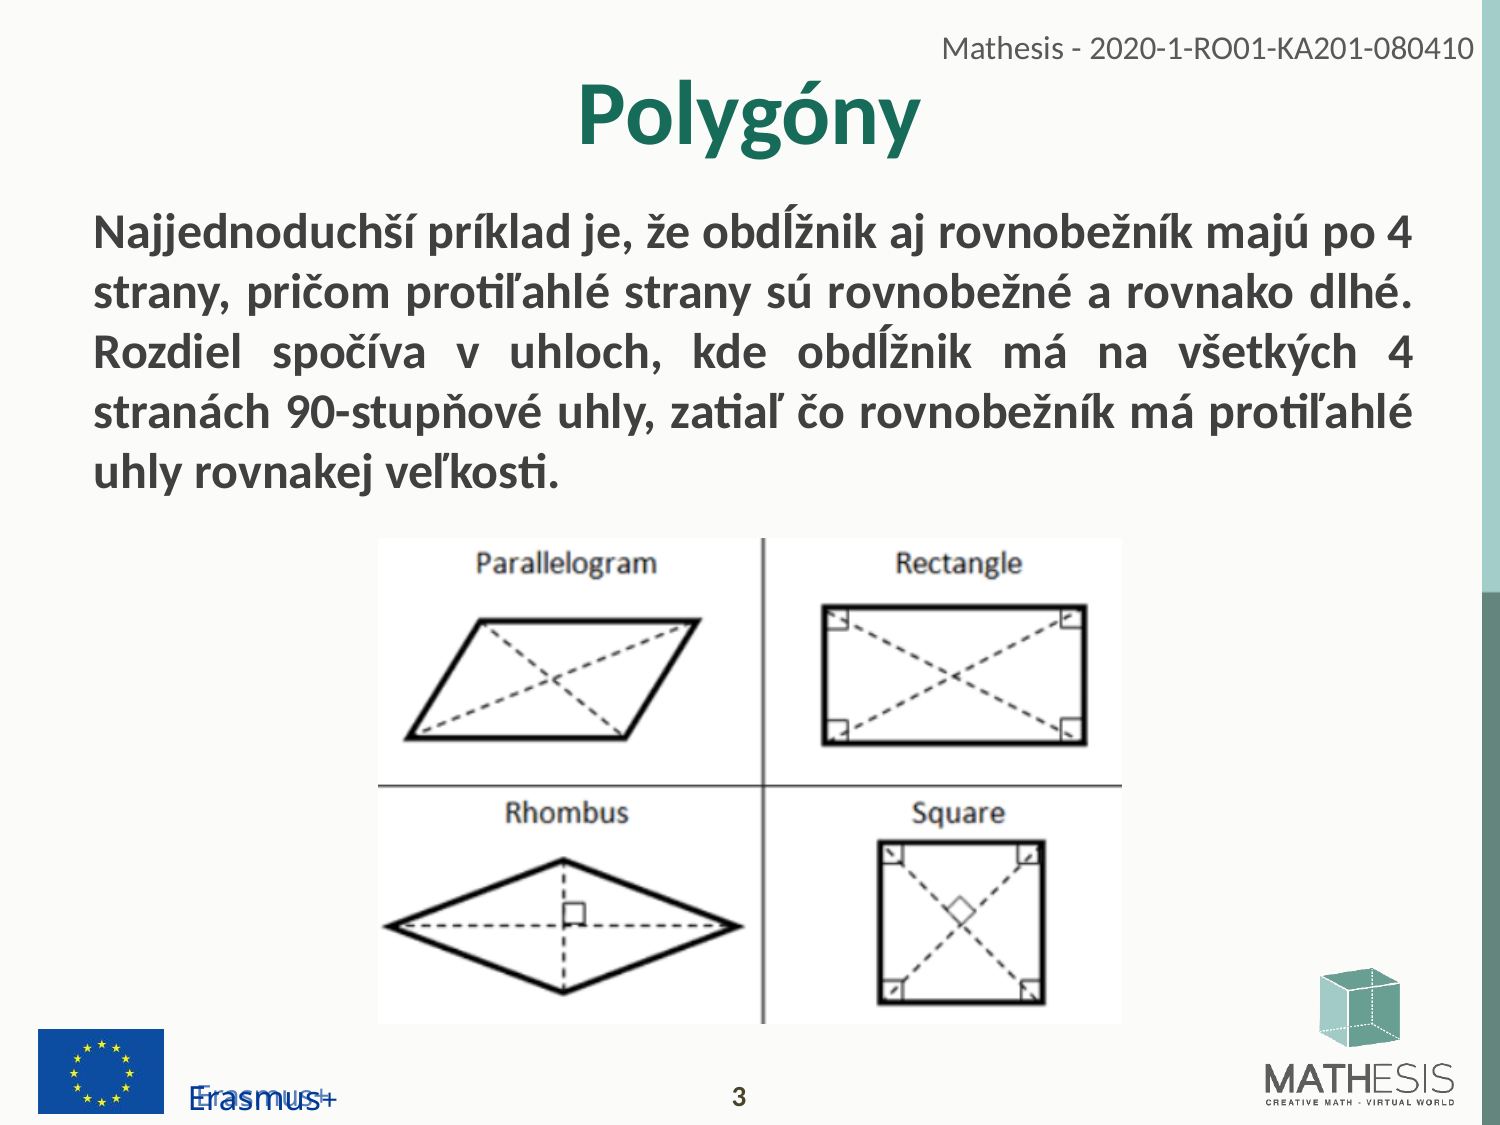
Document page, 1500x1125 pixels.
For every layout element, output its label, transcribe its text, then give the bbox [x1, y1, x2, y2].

title Polygóny [75, 45, 1425, 233]
picture [38, 1029, 164, 1114]
picture [378, 538, 1122, 1025]
list Najjednoduchší príklad je, že obdĺžnik aj rovnobežník majú po 4 strany, pričom protiľahlé strany sú rovnobežné a rovnako dlhé. Rozdiel spočíva v uhloch, kde obdĺžnik má na všetkých 4 stranách 90-stupňové uhly, zatiaľ čo rovnobežník má protiľahlé uhly rovnakej veľkosti. [79, 191, 1429, 934]
